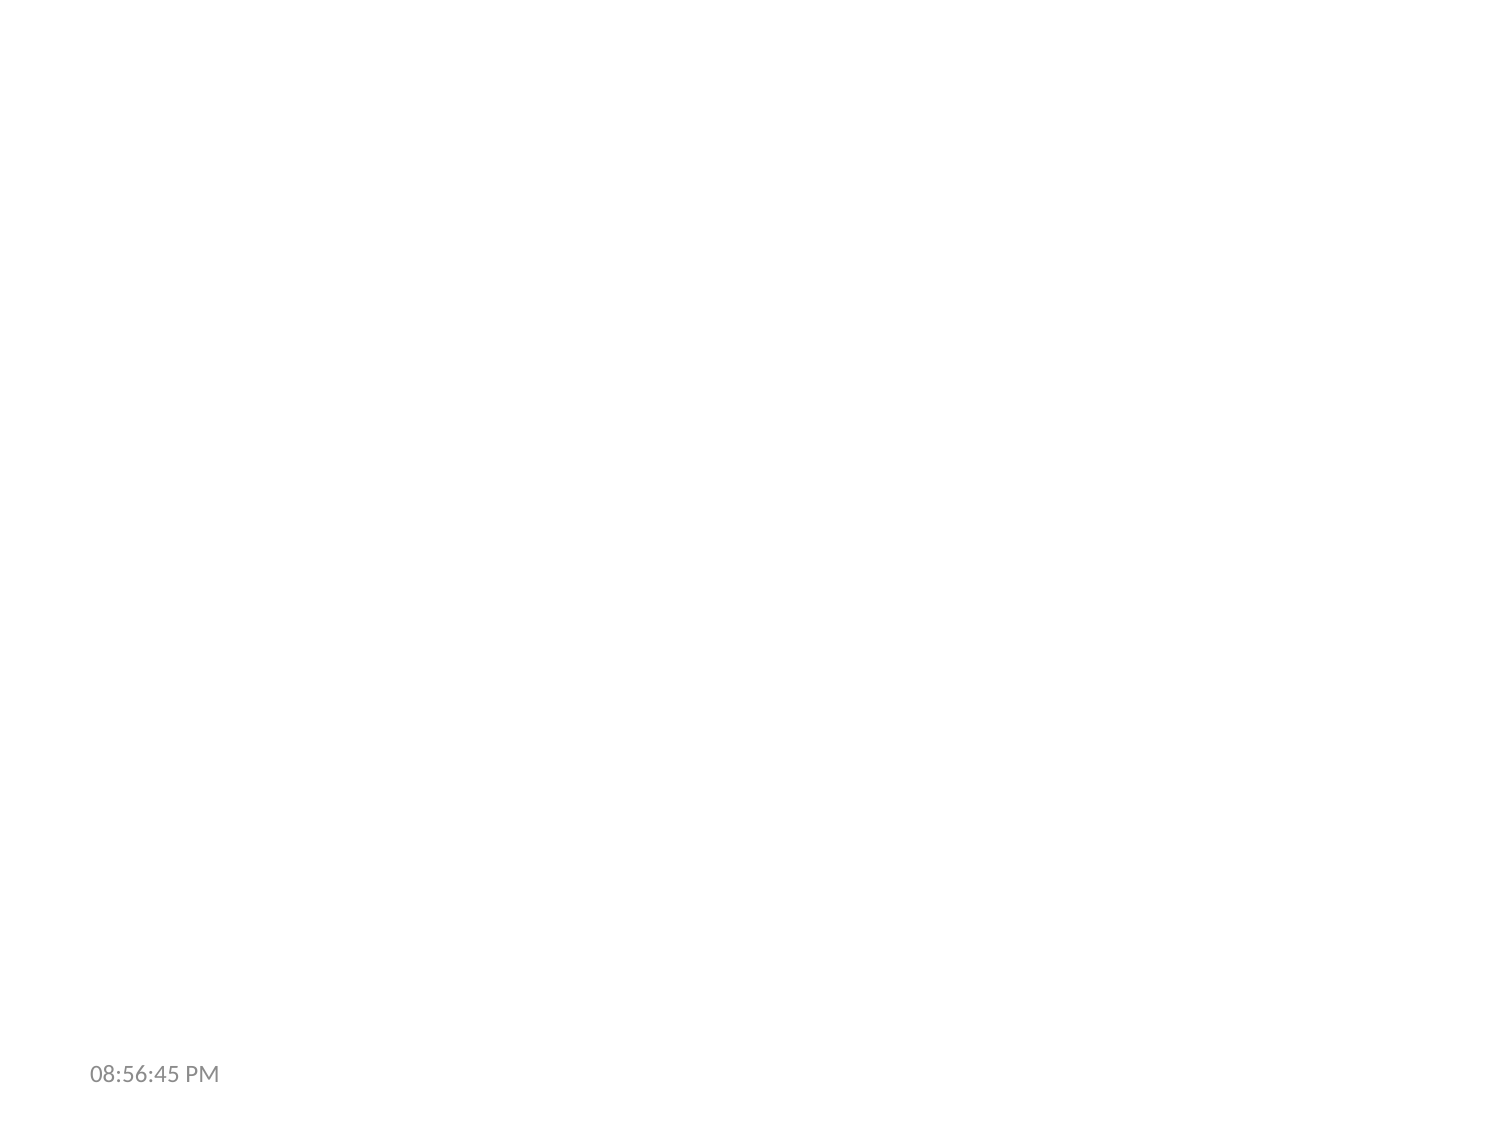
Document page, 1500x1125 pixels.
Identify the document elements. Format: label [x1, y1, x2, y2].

slide_number [75, 1042, 425, 1103]
